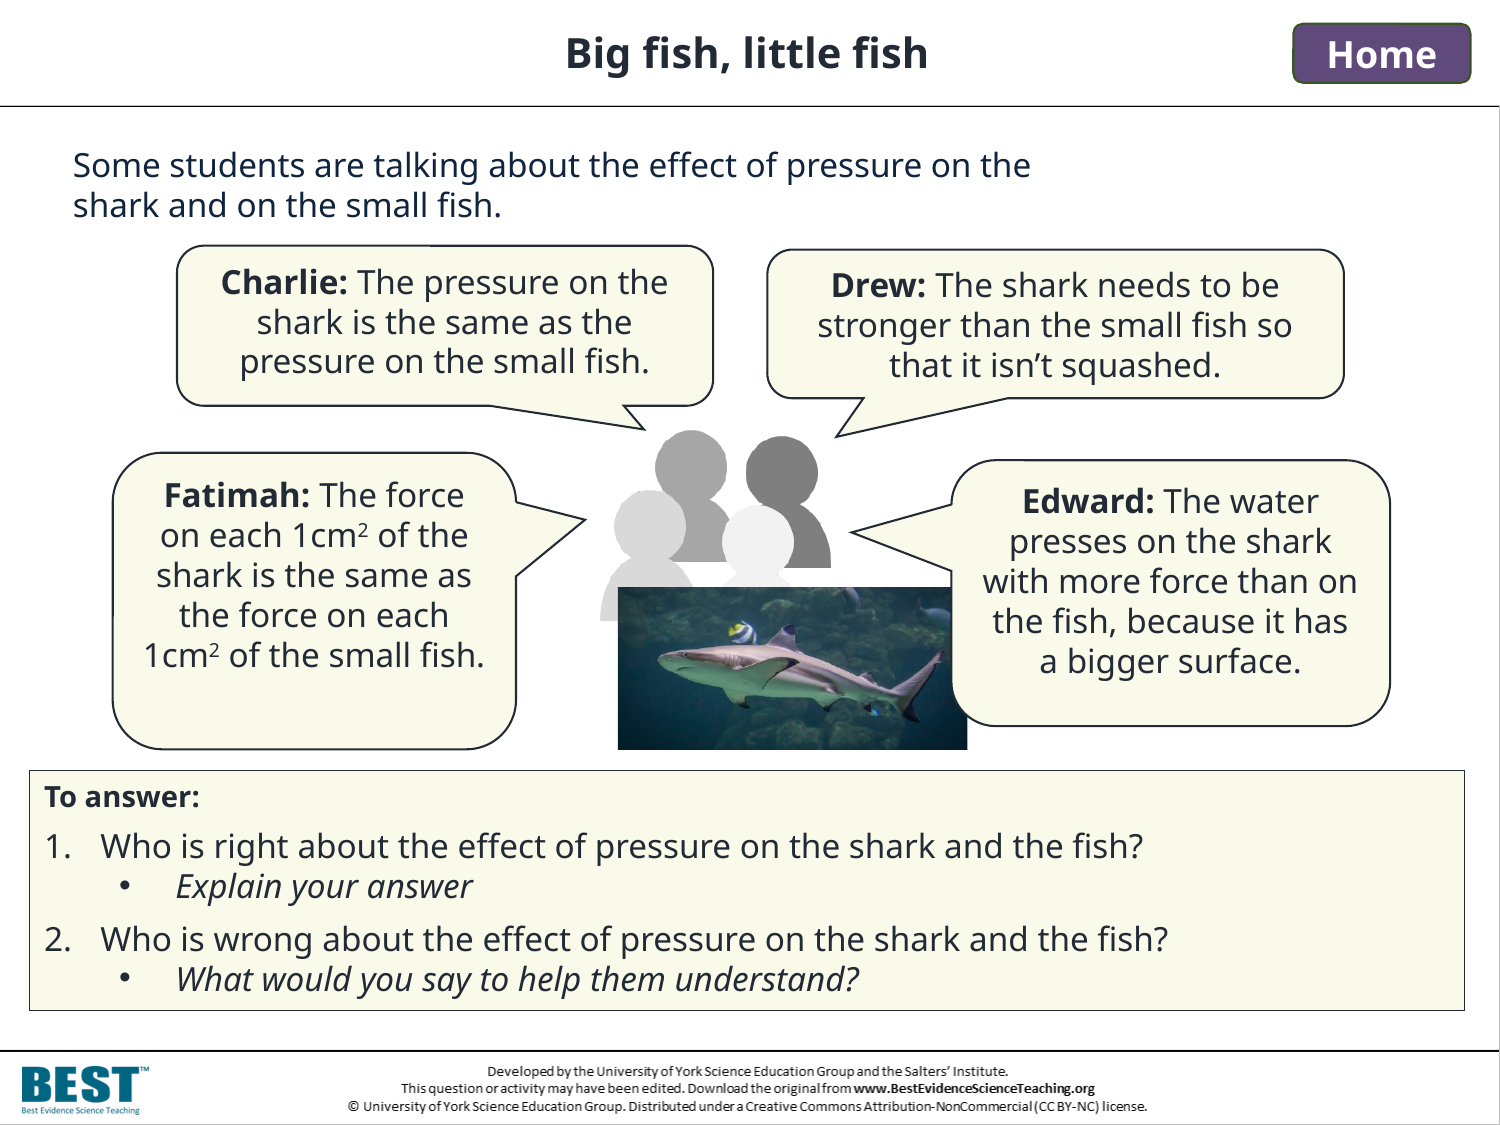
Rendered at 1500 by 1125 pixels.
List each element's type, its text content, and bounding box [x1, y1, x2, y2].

text_box Home [1292, 22, 1472, 84]
text_box Big fish, little fish [23, 4, 1471, 99]
picture [0, 105, 1500, 1125]
